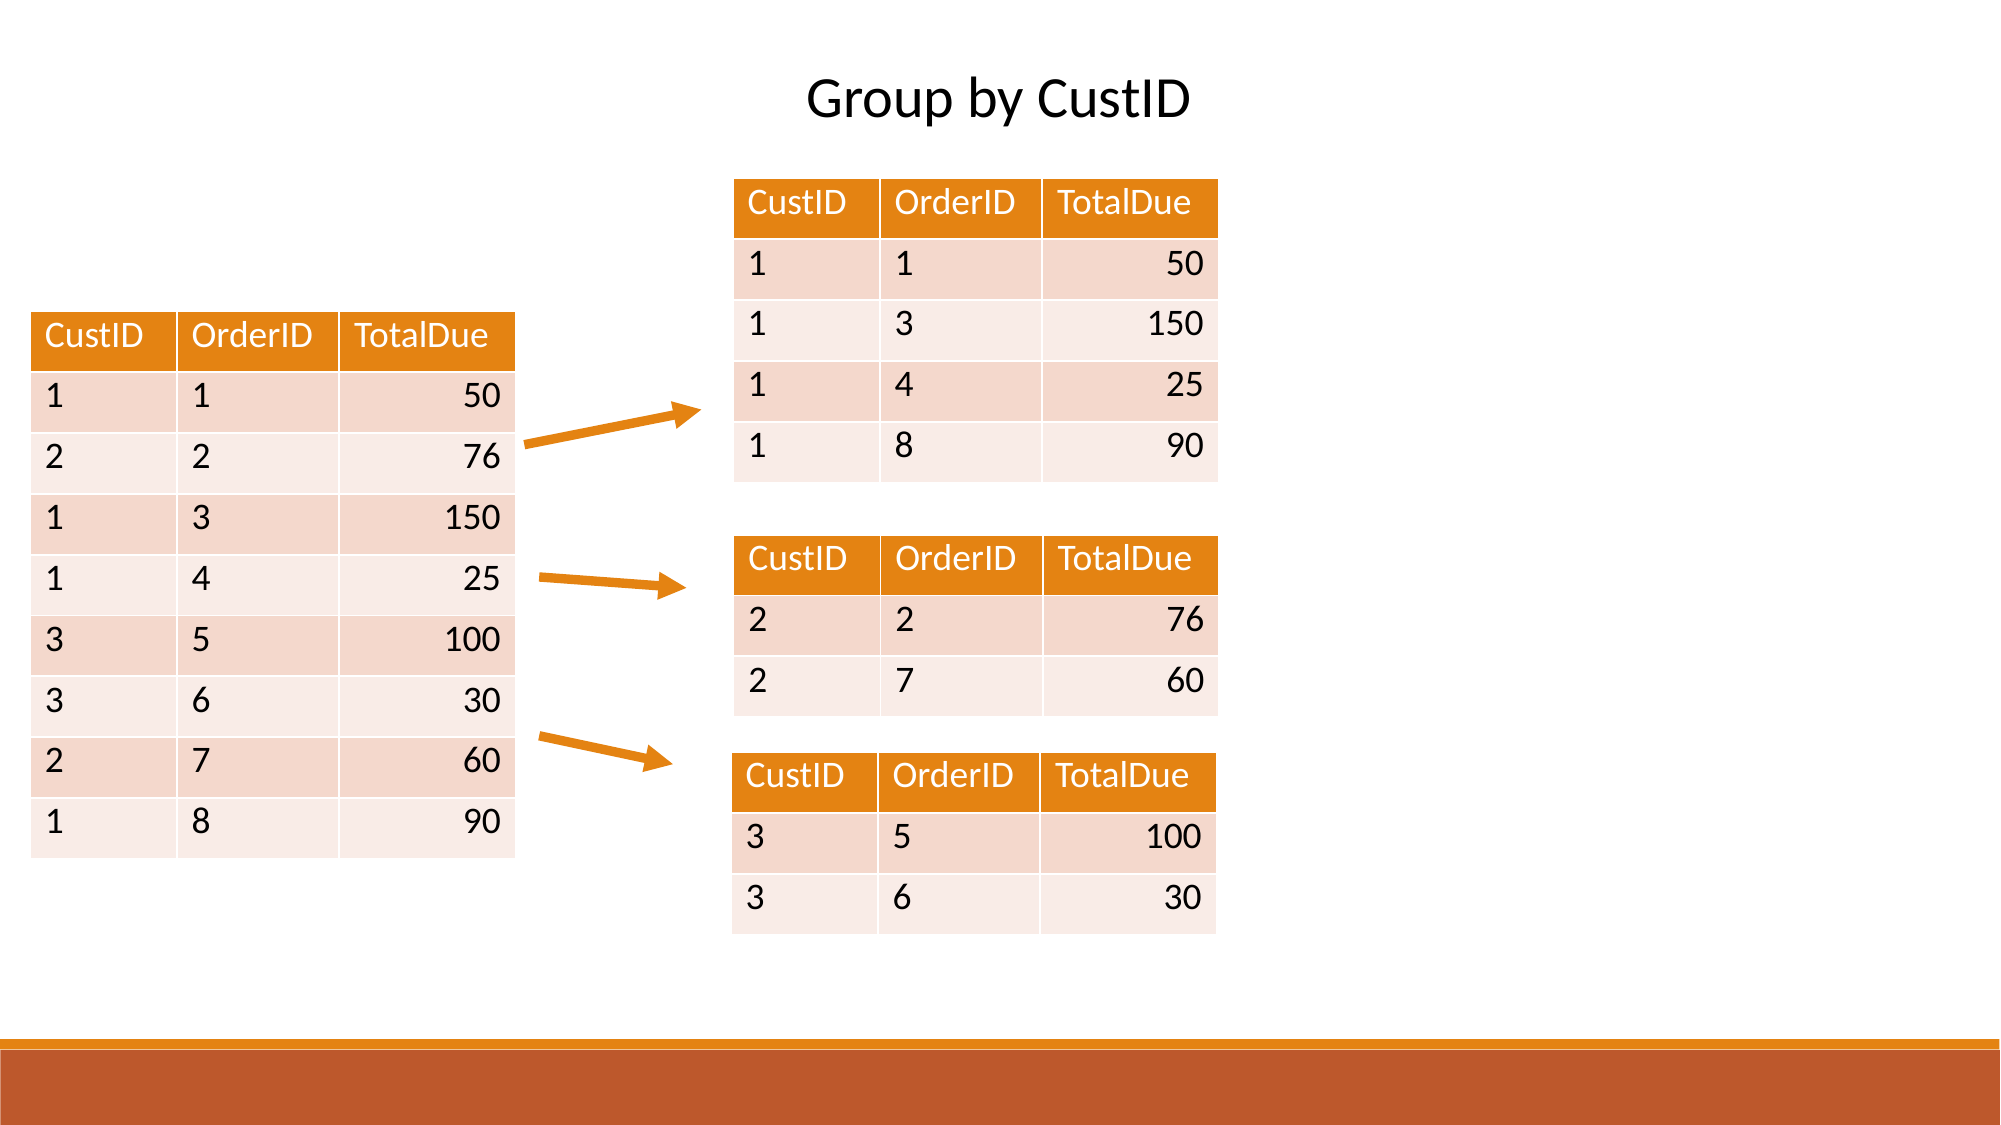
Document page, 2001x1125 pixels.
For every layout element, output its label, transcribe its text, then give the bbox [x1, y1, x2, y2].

table_cell 2 [881, 596, 1042, 655]
table_cell 4 [178, 556, 338, 615]
table_header CustID [734, 536, 880, 595]
table_cell 1 [31, 373, 176, 432]
table_cell 150 [340, 495, 515, 554]
table_cell 2 [734, 657, 880, 716]
table_header CustID [732, 753, 877, 812]
table_cell 5 [879, 814, 1039, 873]
table_cell 1 [31, 495, 176, 554]
table_cell 2 [734, 596, 880, 655]
table_cell 90 [1043, 423, 1218, 482]
table_cell 76 [340, 434, 515, 493]
table_cell 7 [881, 657, 1042, 716]
table_cell 4 [881, 362, 1041, 421]
table_cell 1 [734, 240, 879, 299]
table_cell 60 [340, 738, 515, 797]
table_cell 2 [178, 434, 338, 493]
table_header CustID [31, 312, 176, 371]
table_cell 1 [31, 556, 176, 615]
table_cell 8 [178, 799, 338, 858]
table_cell 3 [31, 616, 176, 675]
table_header CustID [734, 179, 879, 238]
table_cell 2 [31, 434, 176, 493]
table_cell 1 [178, 373, 338, 432]
table_cell 6 [178, 677, 338, 736]
table_cell 30 [1041, 875, 1216, 934]
table_cell 50 [1043, 240, 1218, 299]
table_cell 100 [340, 616, 515, 675]
table_cell 8 [881, 423, 1041, 482]
table_cell 100 [1041, 814, 1216, 873]
table_cell 3 [31, 677, 176, 736]
table_cell 25 [340, 556, 515, 615]
table_cell 30 [340, 677, 515, 736]
table_cell 1 [881, 240, 1041, 299]
table_cell 2 [31, 738, 176, 797]
table_cell 60 [1044, 657, 1218, 716]
table_header OrderID [879, 753, 1039, 812]
table_cell 150 [1043, 301, 1218, 360]
table_header TotalDue [1044, 536, 1218, 595]
table_cell 25 [1043, 362, 1218, 421]
table_cell 1 [734, 423, 879, 482]
table_cell 3 [732, 814, 877, 873]
text_box Group by CustID [791, 51, 1206, 137]
table_header TotalDue [340, 312, 515, 371]
table_cell 1 [734, 301, 879, 360]
table_header OrderID [881, 536, 1042, 595]
table_header TotalDue [1041, 753, 1216, 812]
table_cell 5 [178, 616, 338, 675]
table_cell 3 [178, 495, 338, 554]
table_cell 3 [732, 875, 877, 934]
table_cell 50 [340, 373, 515, 432]
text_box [538, 576, 687, 589]
table_cell 1 [31, 799, 176, 858]
table_cell 3 [881, 301, 1041, 360]
table_cell 76 [1044, 596, 1218, 655]
table_header TotalDue [1043, 179, 1218, 238]
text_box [538, 735, 674, 765]
table_cell 6 [879, 875, 1039, 934]
table_cell 1 [734, 362, 879, 421]
table_cell 7 [178, 738, 338, 797]
table_header OrderID [178, 312, 338, 371]
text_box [523, 409, 702, 446]
table_header OrderID [881, 179, 1041, 238]
table_cell 90 [340, 799, 515, 858]
